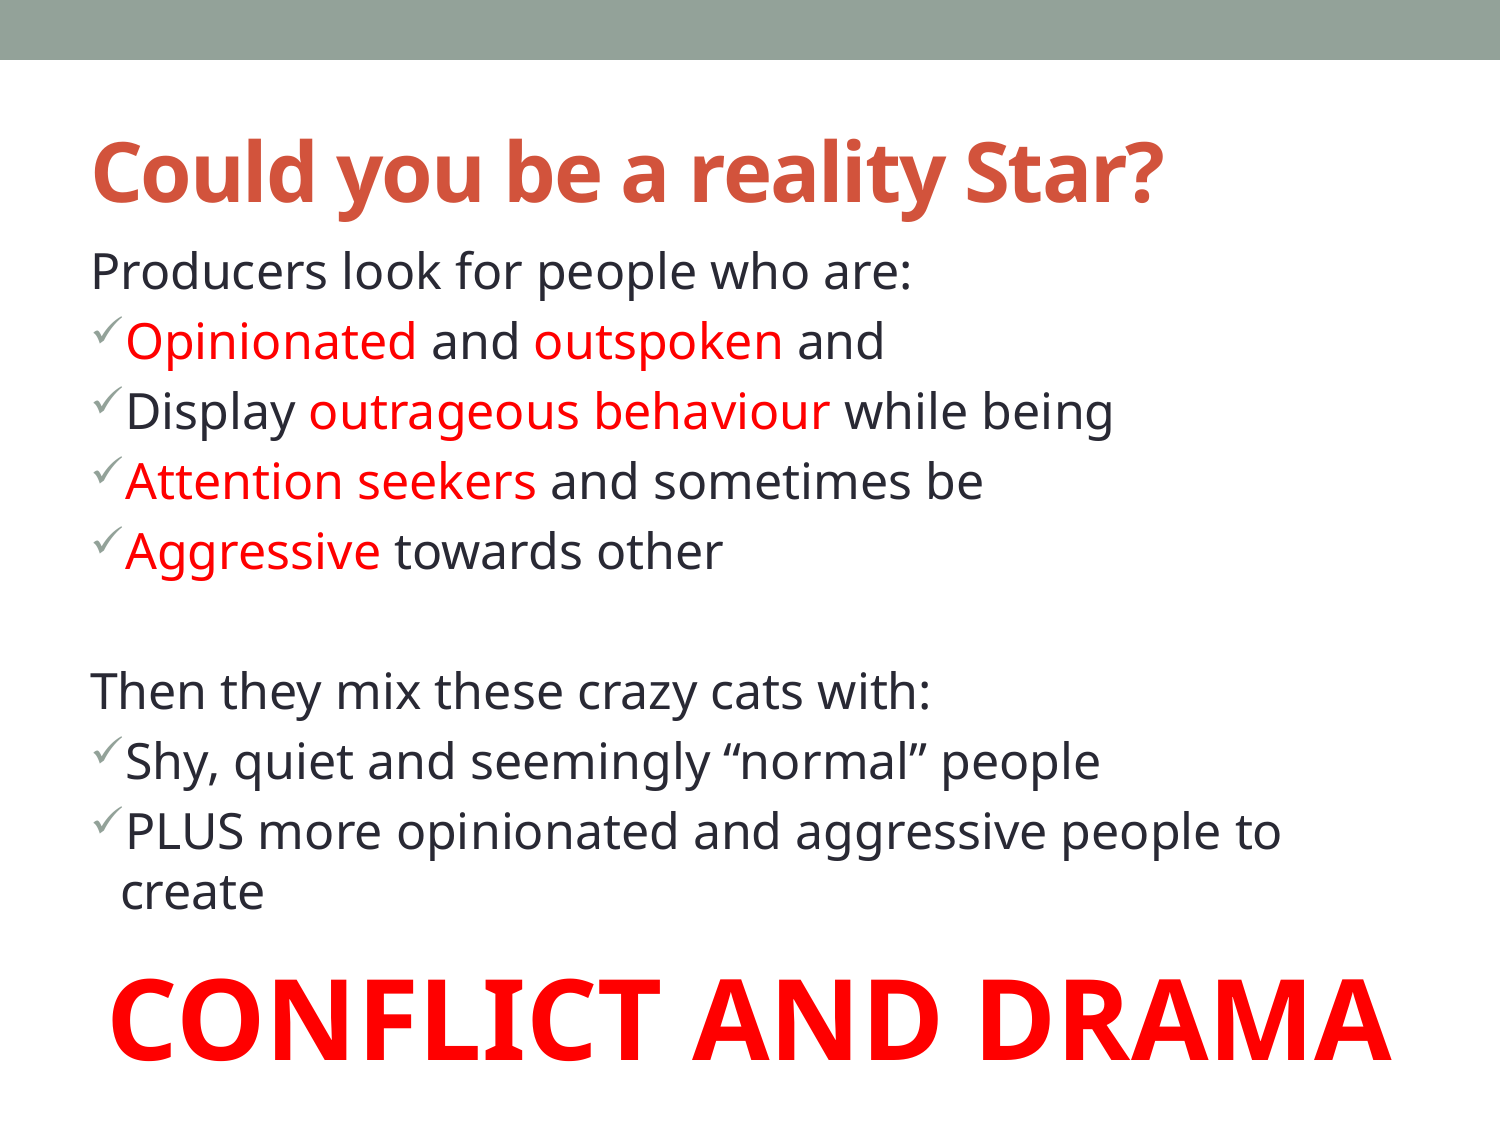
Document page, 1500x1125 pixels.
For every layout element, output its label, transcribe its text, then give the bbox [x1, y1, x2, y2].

title Could you be a reality Star? [75, 87, 1425, 231]
text_box CONFLICT AND DRAMA [91, 940, 1409, 1091]
list Producers look for people who are: Opinionated and outspoken and Display outrageous behaviour while being Attention seekers and sometimes be Aggressive towards other Then they mix these crazy cats with: Shy, quiet and seemingly “normal” people PLUS more opinionated and aggressive people to create [75, 231, 1425, 1063]
